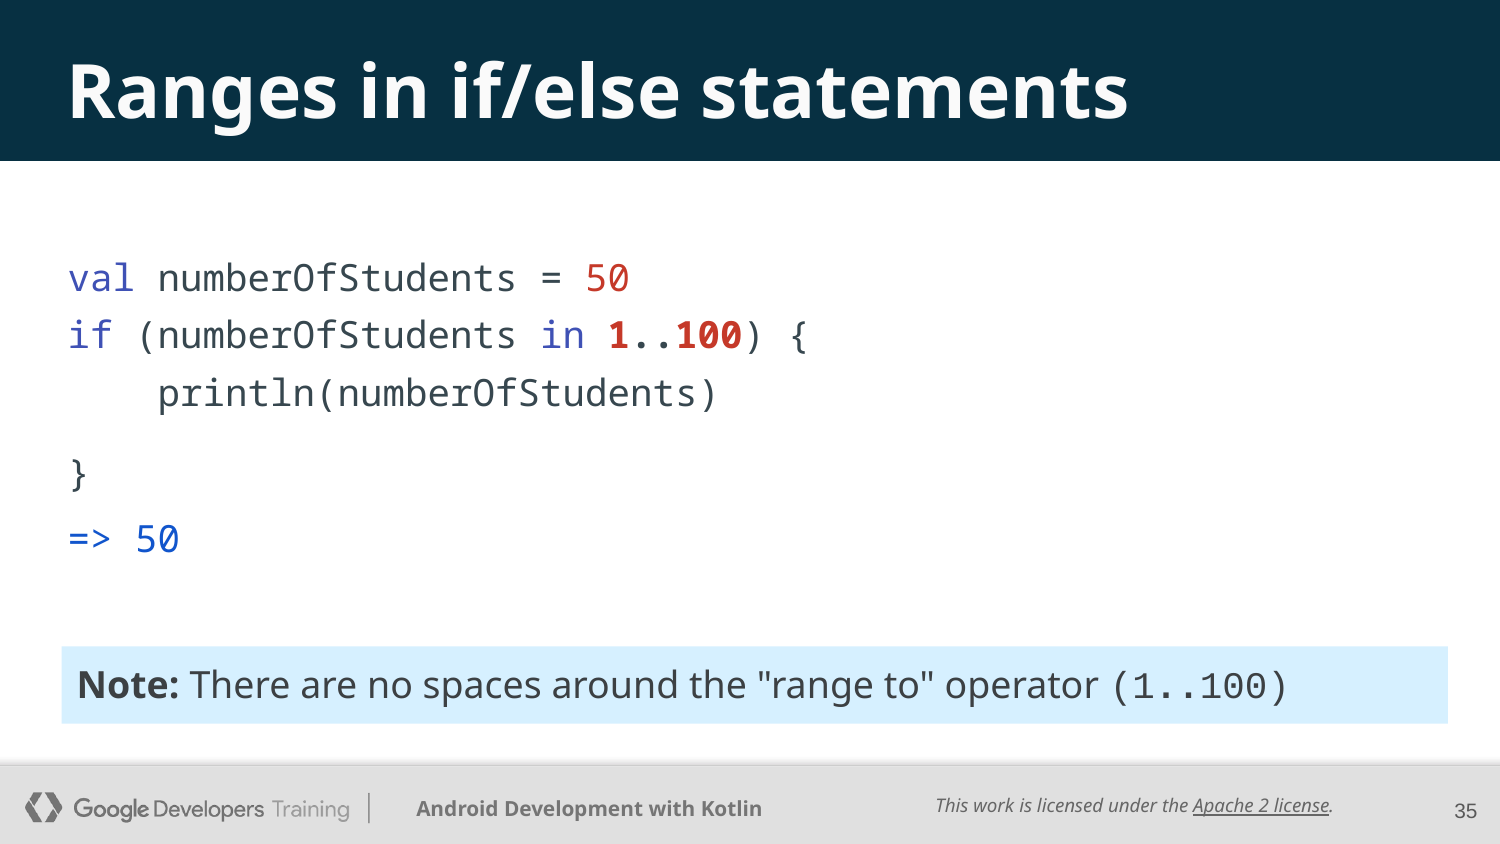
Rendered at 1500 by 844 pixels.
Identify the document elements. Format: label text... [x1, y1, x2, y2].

title Ranges in if/else statements [51, 28, 1449, 122]
picture [0, 161, 1500, 844]
text_box val numberOfStudents = 50 if (numberOfStudents in 1..100) { println(numberOfStudents) } [52, 238, 965, 506]
text_box => 50 [52, 481, 1393, 593]
text_box Note: There are no spaces around the "range to" operator (1..100) [61, 646, 1448, 724]
slide_number ‹#› [1402, 777, 1493, 842]
